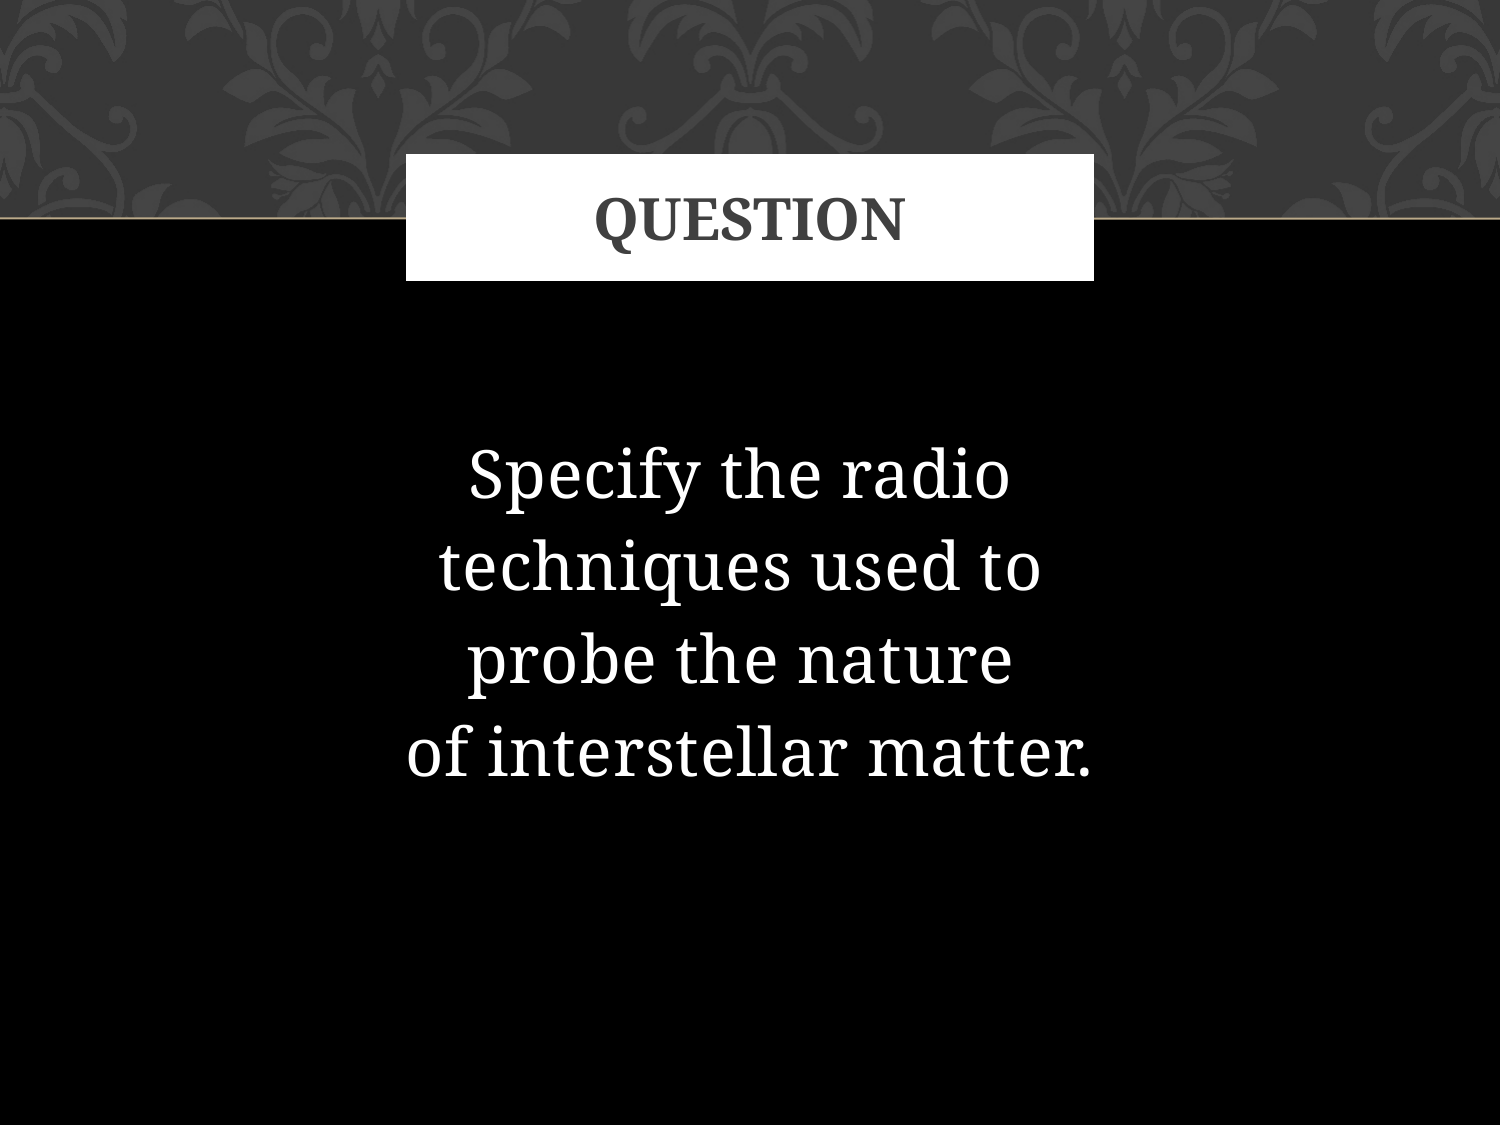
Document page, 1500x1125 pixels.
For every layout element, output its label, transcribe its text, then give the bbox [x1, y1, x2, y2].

list Specify the radio techniques used to probe the nature of interstellar matter. [75, 331, 1425, 1000]
title Question [406, 154, 1094, 281]
